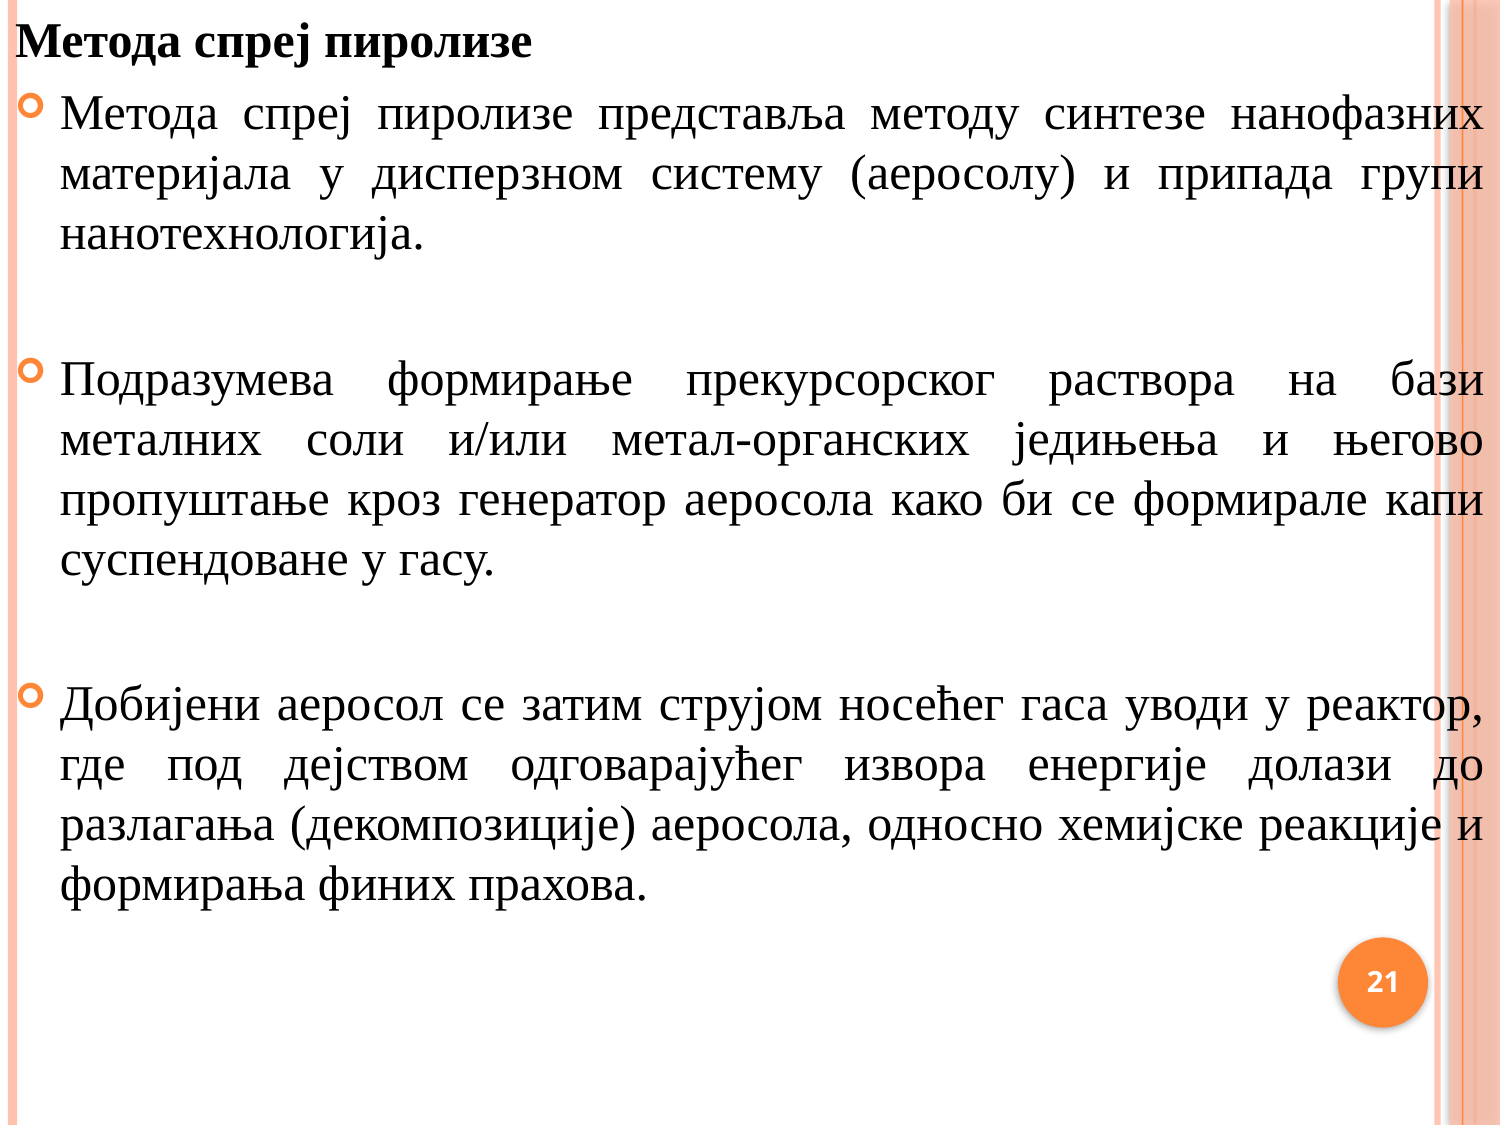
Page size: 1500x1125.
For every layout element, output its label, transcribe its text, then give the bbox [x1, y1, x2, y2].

list Метода спреј пиролизе Метода спреј пиролизе представља методу синтезе нанофазних материјала у дисперзном систему (аеросолу) и припада групи нанотехнологија. Подразумева формирање прекурсорског раствора на бази металних соли и/или метал-органских једињења и његово пропуштање кроз генератор аеросола како би се формирале капи суспендоване у гасу. Добијени аеросол се затим струјом носећег гаса уводи у реактор, где под дејством одговарајућег извора енергије долази до разлагања (декомпозиције) аеросола, односно хемијске реакције и формирања финих прахова. [0, 0, 1500, 1125]
